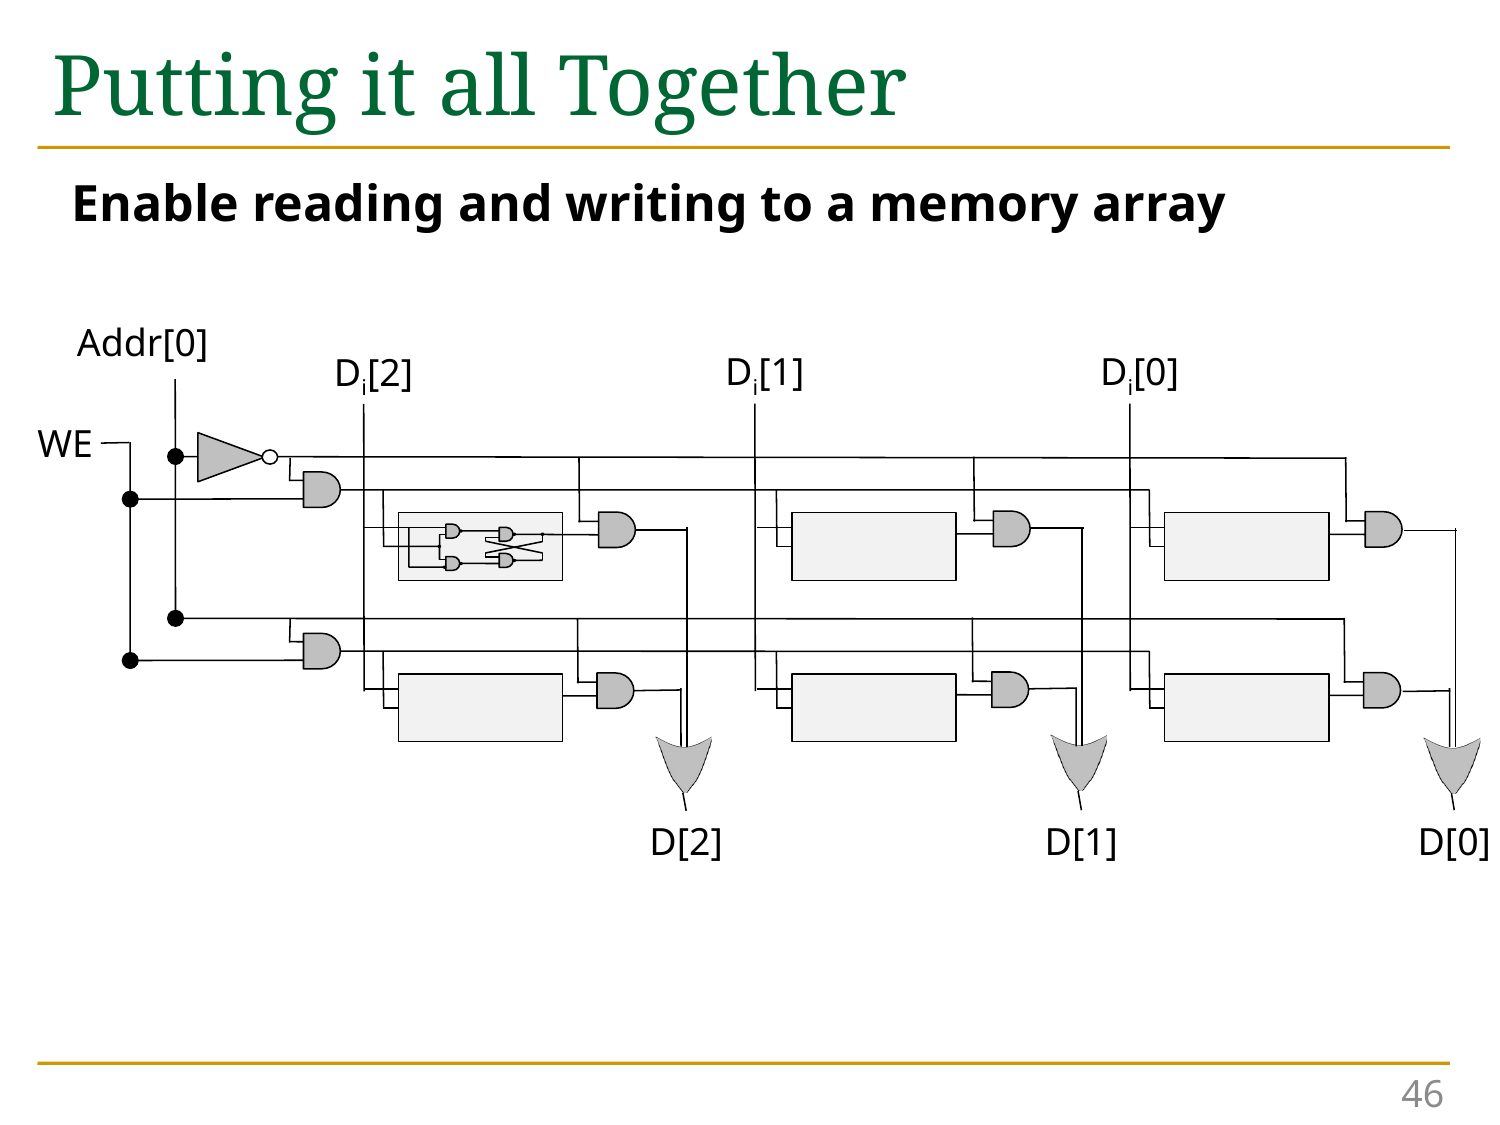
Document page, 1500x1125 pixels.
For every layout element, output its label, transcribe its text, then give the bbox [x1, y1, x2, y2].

slide_number 46 [1121, 1066, 1460, 1125]
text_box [22, 311, 1500, 872]
title Putting it all Together [37, 24, 1450, 200]
text_box Enable reading and writing to a memory array [56, 163, 1242, 239]
